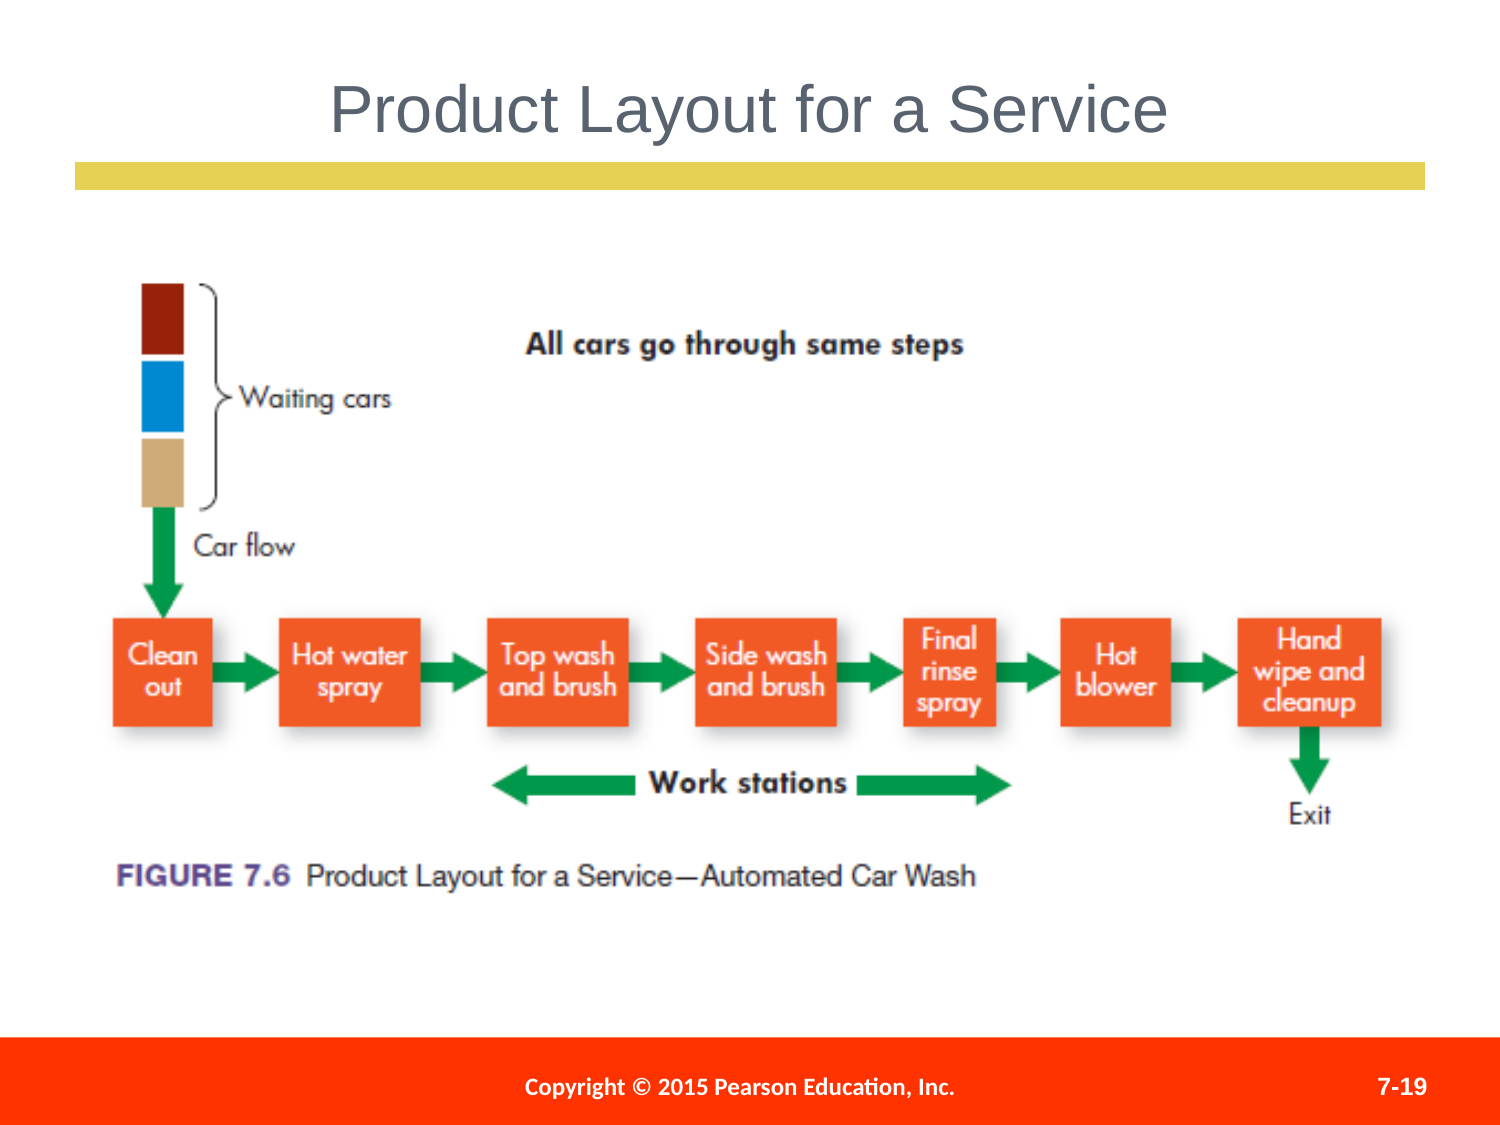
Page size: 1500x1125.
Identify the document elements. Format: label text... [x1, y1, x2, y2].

title Product Layout for a Service [74, 12, 1426, 201]
picture [87, 262, 1433, 940]
